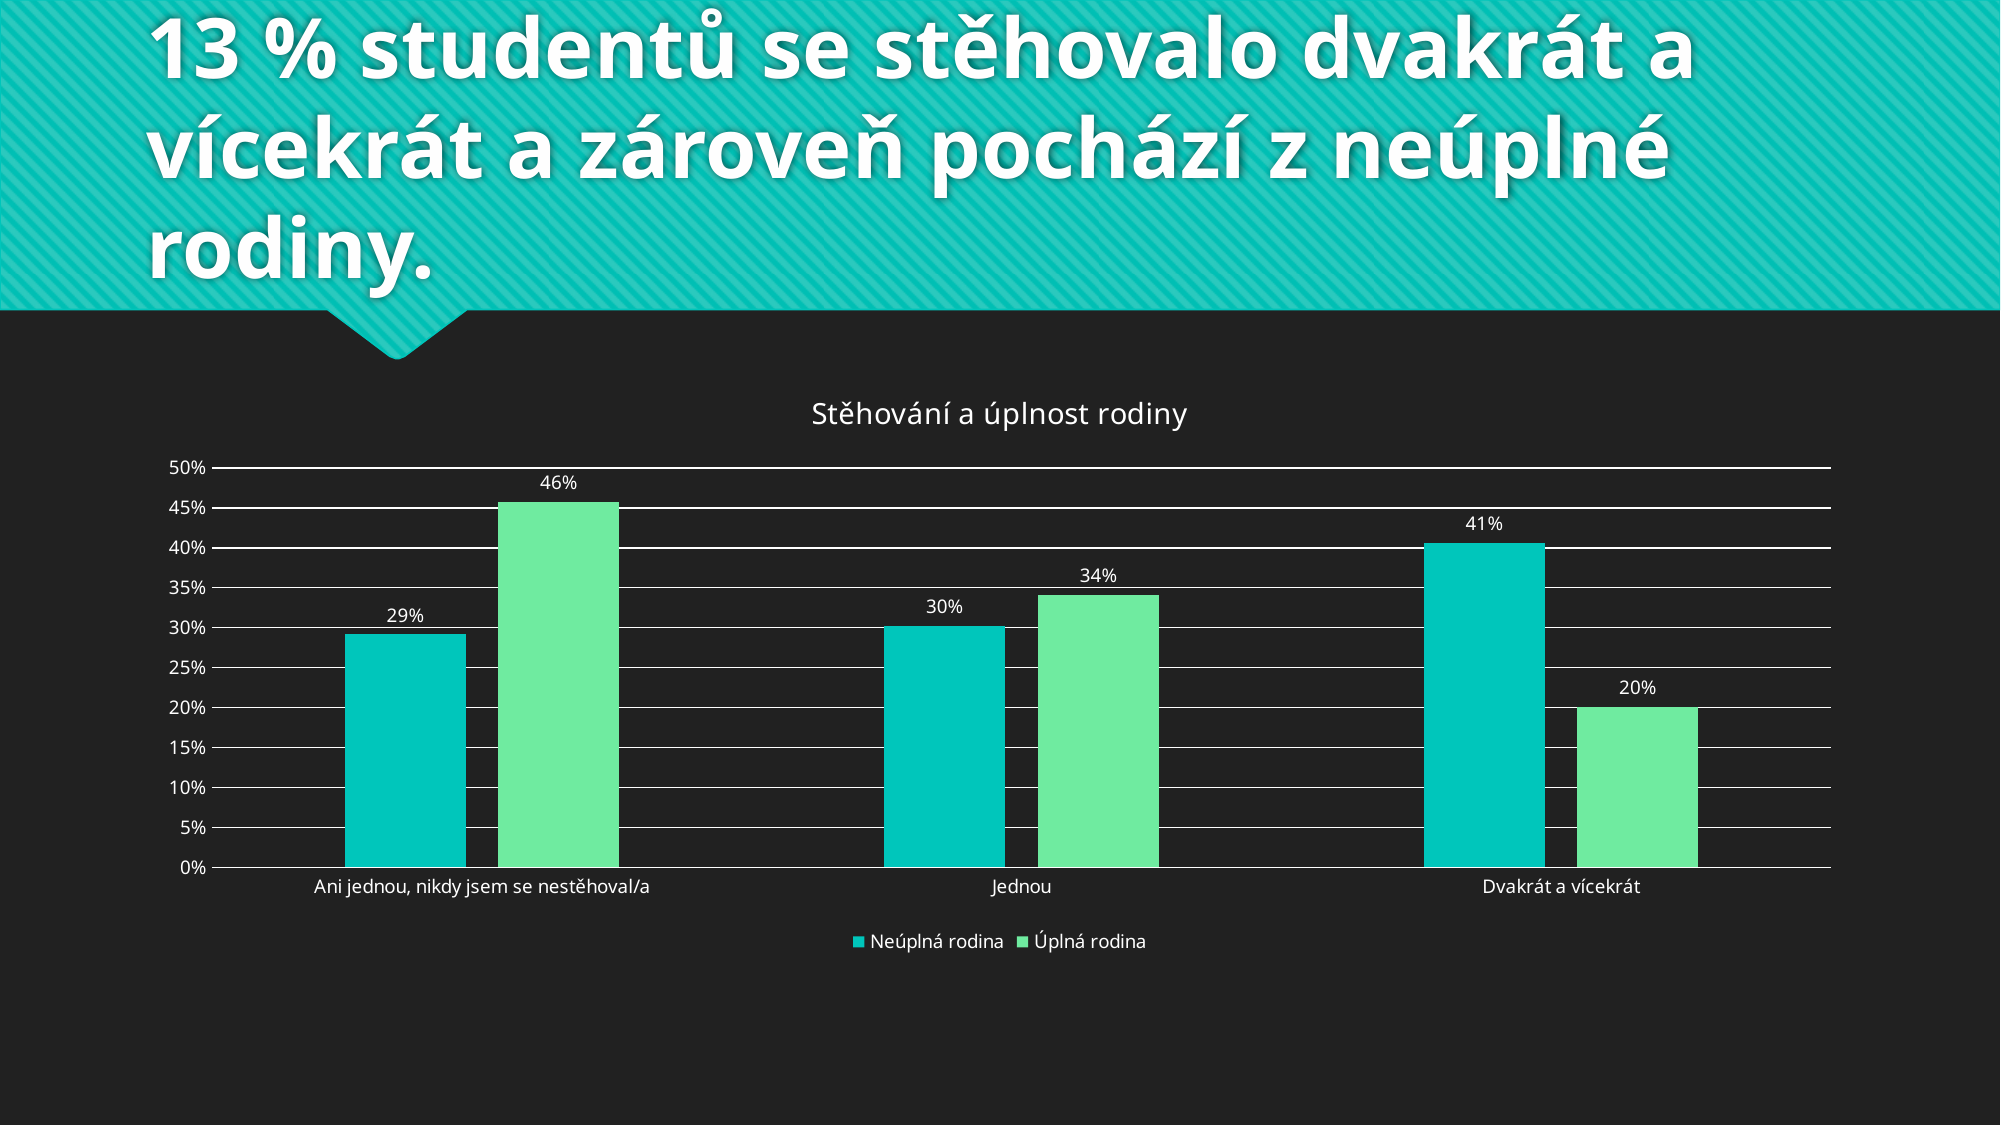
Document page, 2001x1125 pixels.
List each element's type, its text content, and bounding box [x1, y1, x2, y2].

chart [134, 364, 1866, 962]
title 13 % studentů se stěhovalo dvakrát a vícekrát a zároveň pochází z neúplné rodiny. [131, 143, 1866, 303]
